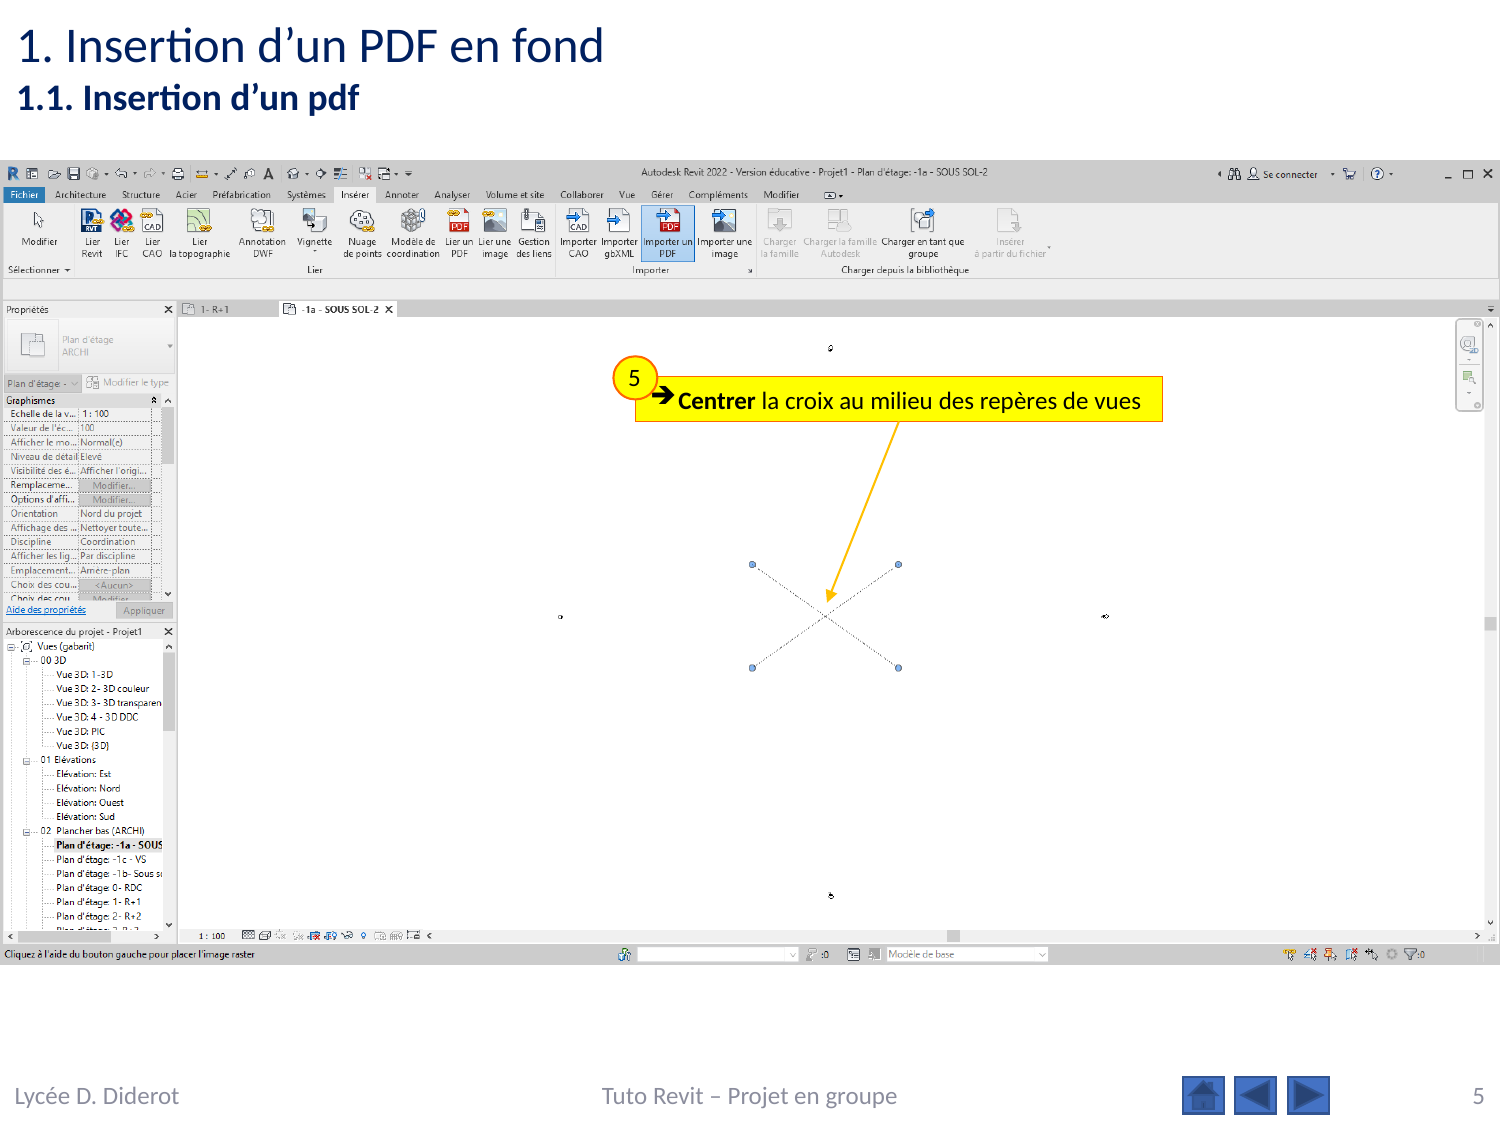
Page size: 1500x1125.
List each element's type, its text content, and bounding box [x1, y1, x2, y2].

footer Tuto Revit – Projet en groupe [496, 1065, 1004, 1125]
slide_number Lycée D. Diderot [0, 1065, 338, 1125]
text_box 1. Insertion d’un PDF en fond 1.1. Insertion d’un pdf [1, 5, 1484, 126]
picture [0, 160, 1500, 965]
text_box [826, 422, 899, 603]
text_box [613, 353, 658, 400]
slide_number 5 [1162, 1065, 1500, 1125]
